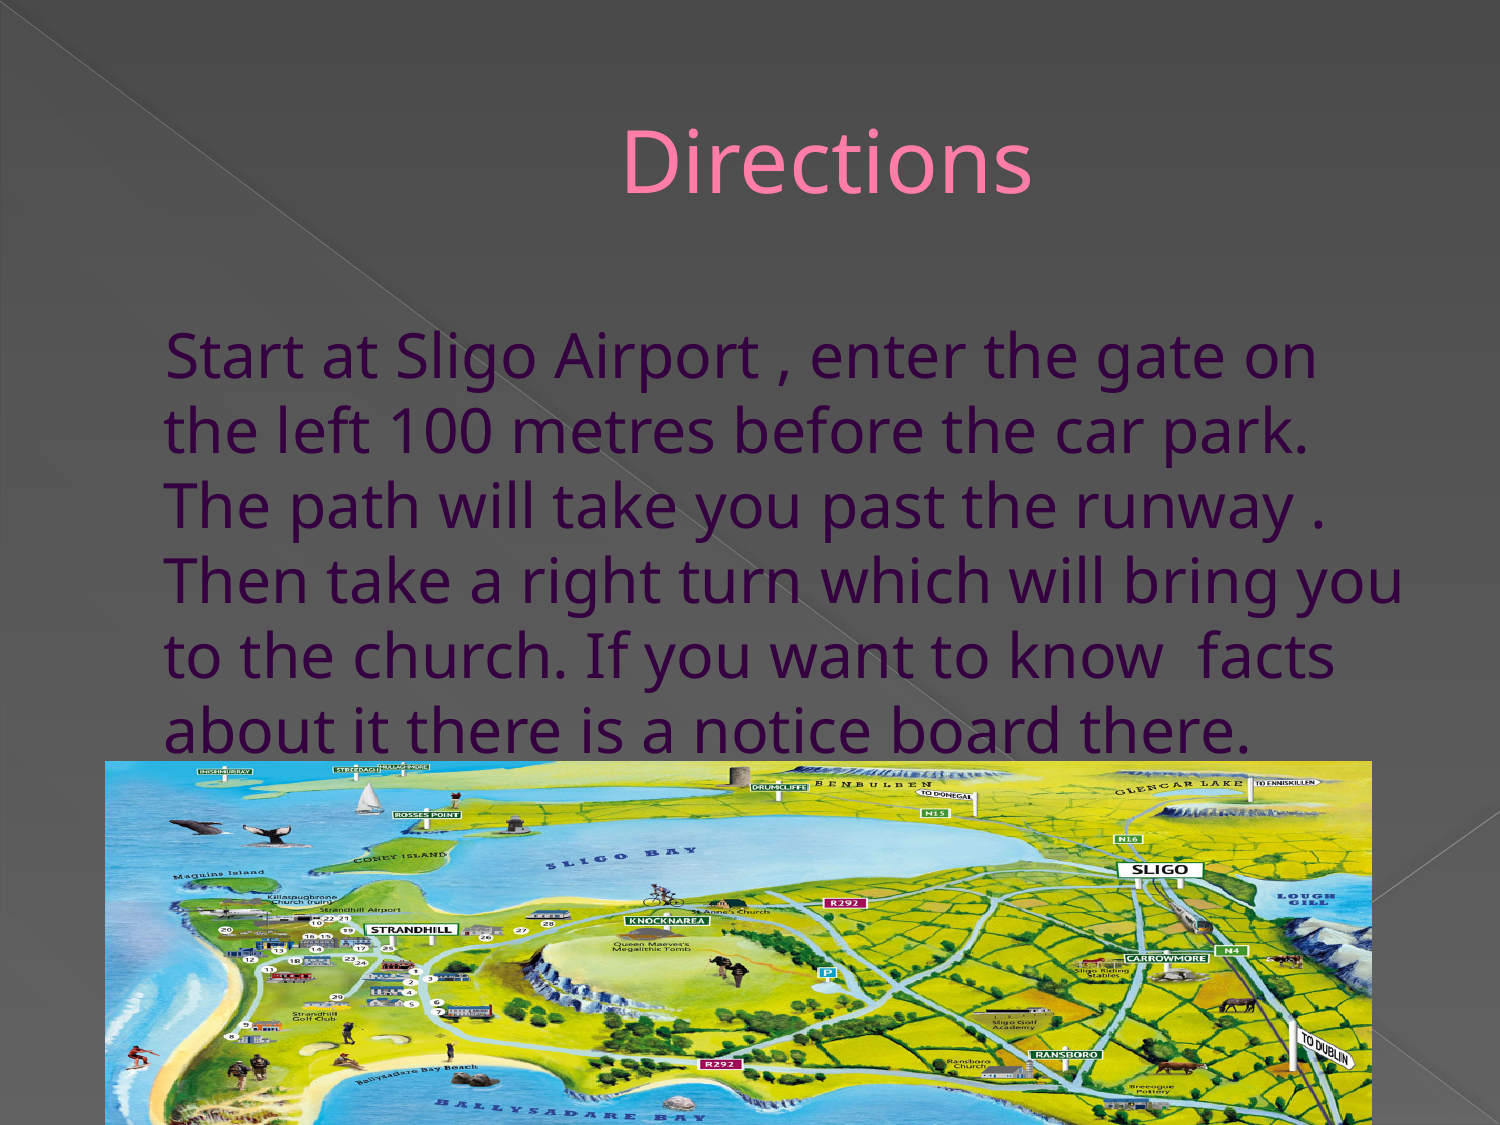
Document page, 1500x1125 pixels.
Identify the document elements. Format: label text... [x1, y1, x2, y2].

picture [105, 761, 1372, 1125]
list Start at Sligo Airport , enter the gate on the left 100 metres before the car park. The path will take you past the runway . Then take a right turn which will bring you to the church. If you want to know facts about it there is a notice board there. siteboardbthere. [75, 308, 1425, 1059]
title Directions [75, 43, 1425, 274]
